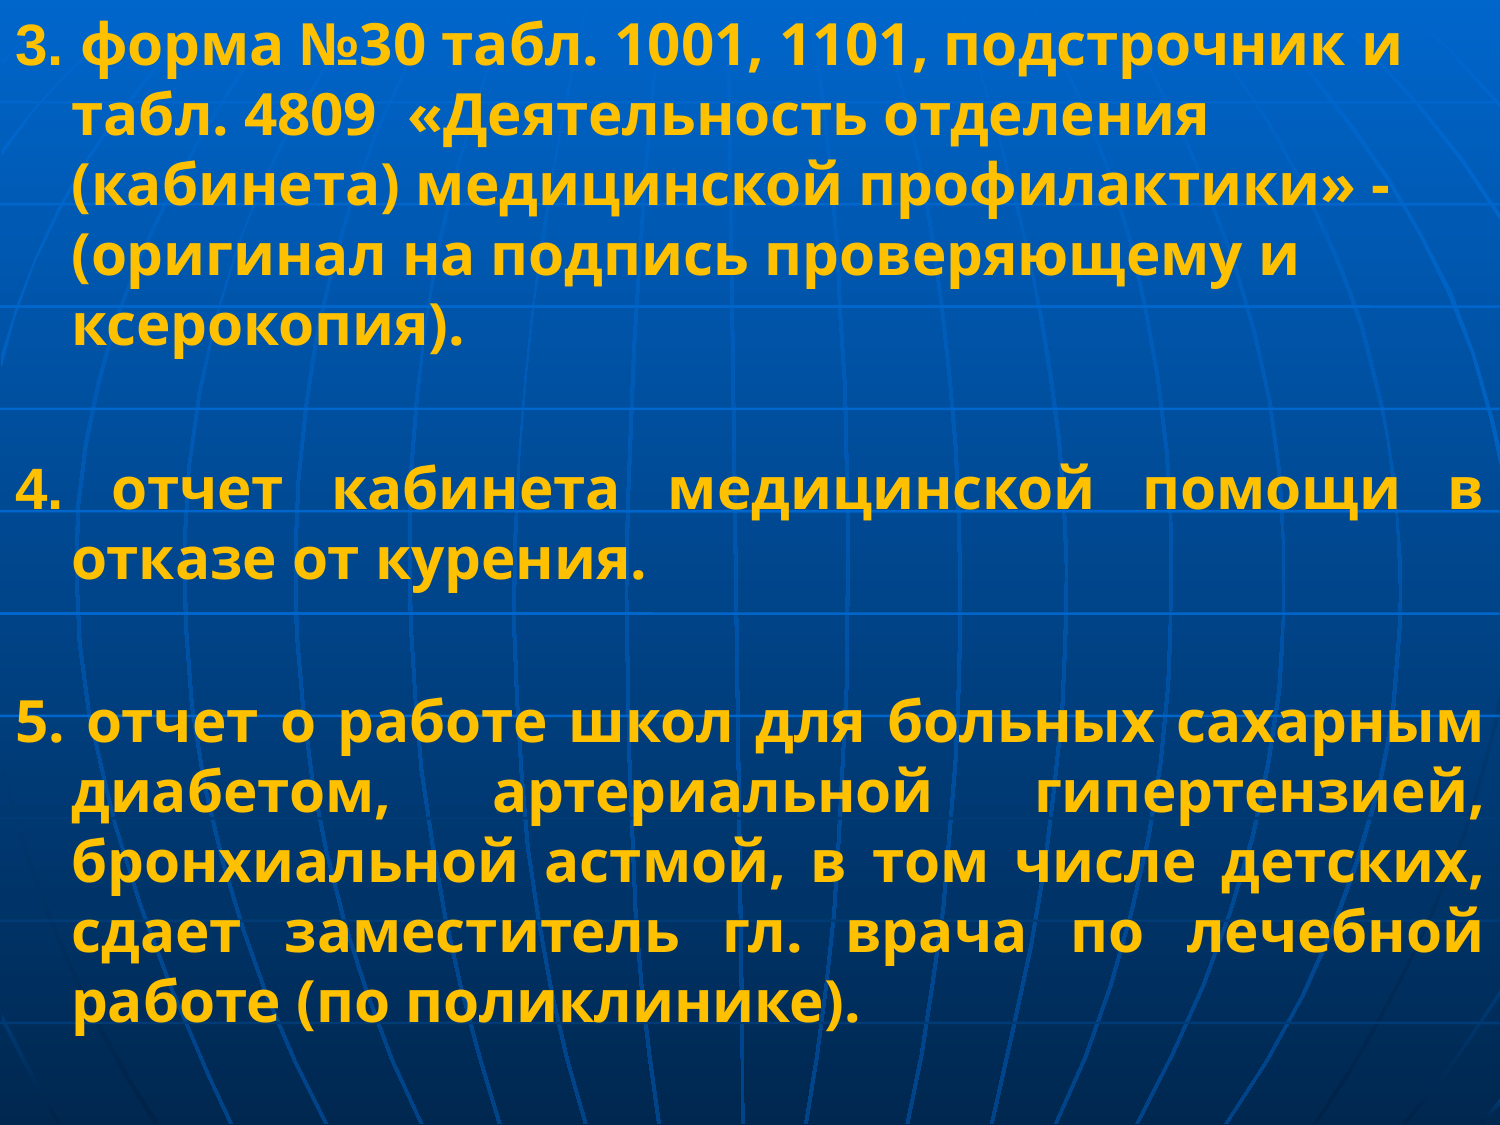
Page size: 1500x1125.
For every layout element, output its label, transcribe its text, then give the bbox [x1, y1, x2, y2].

list 3. форма №30 табл. 1001, 1101, подстрочник и табл. 4809 «Деятельность отделения (кабинета) медицинской профилактики» - (оригинал на подпись проверяющему и ксерокопия). 4. отчет кабинета медицинской помощи в отказе от курения. 5. отчет о работе школ для больных сахарным диабетом, артериальной гипертензией, бронхиальной астмой, в том числе детских, сдает заместитель гл. врача по лечебной работе (по поликлинике). [0, 0, 1500, 1125]
